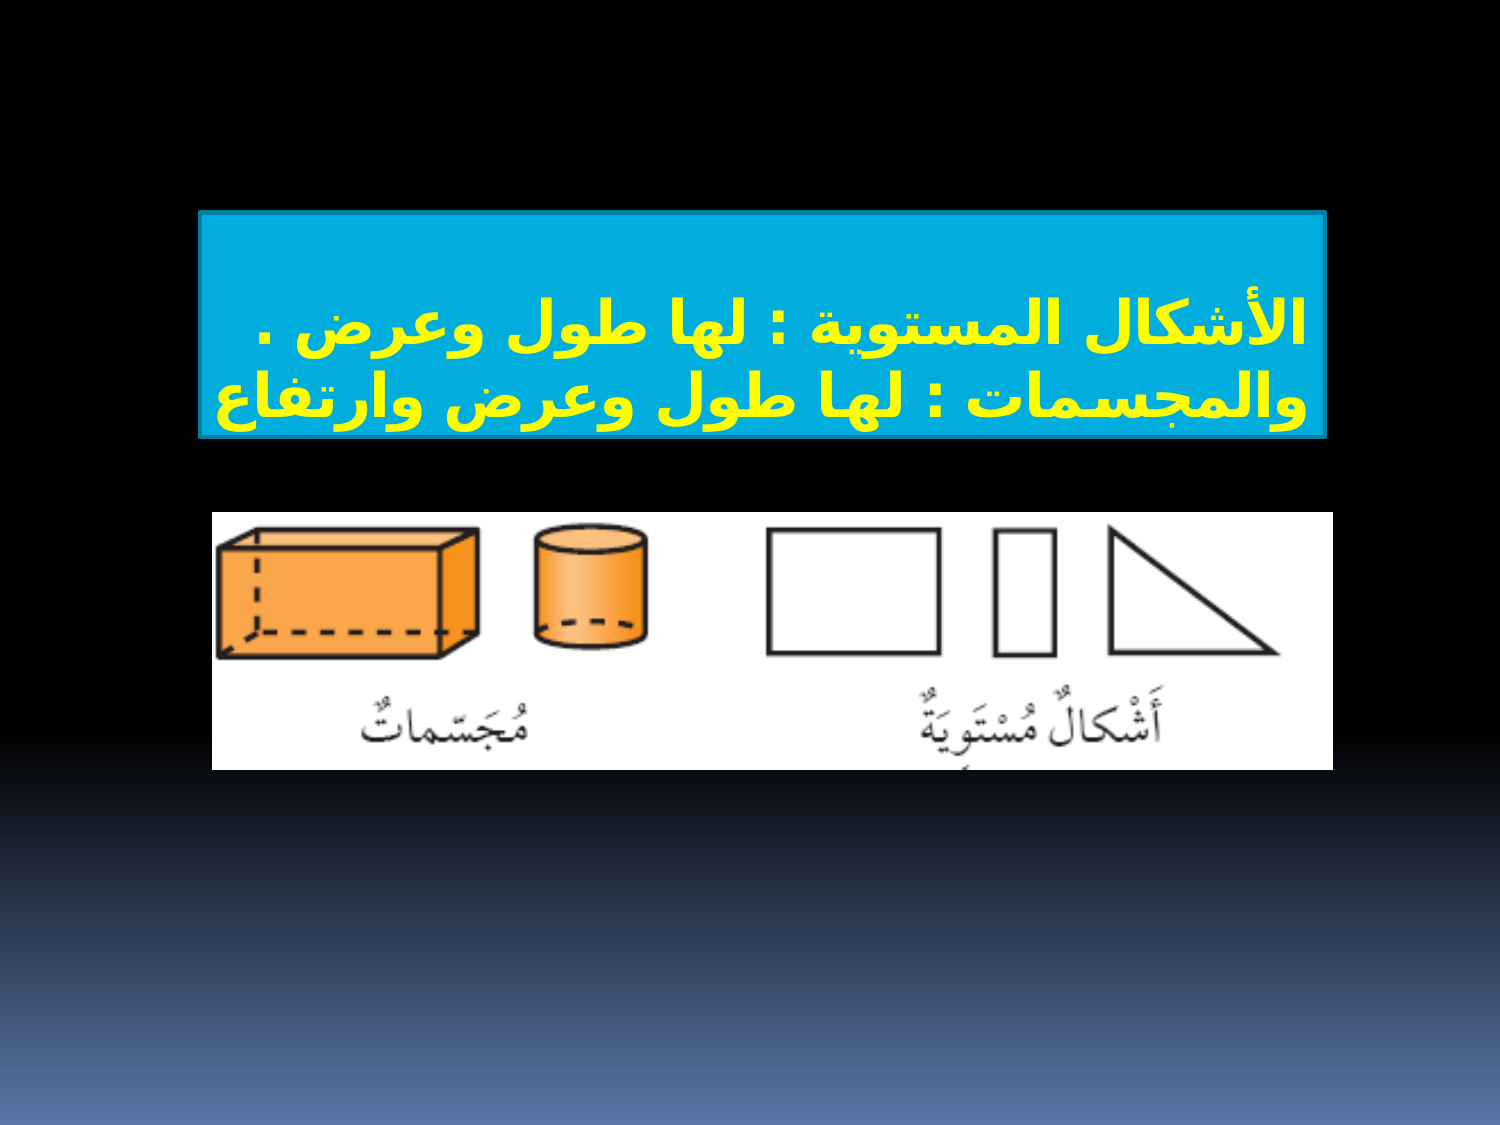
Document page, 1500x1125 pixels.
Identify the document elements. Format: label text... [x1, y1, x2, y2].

picture [212, 512, 1334, 770]
text_box الأشكال المستوية : لها طول وعرض . والمجسمات : لها طول وعرض وارتفاع [198, 210, 1327, 439]
